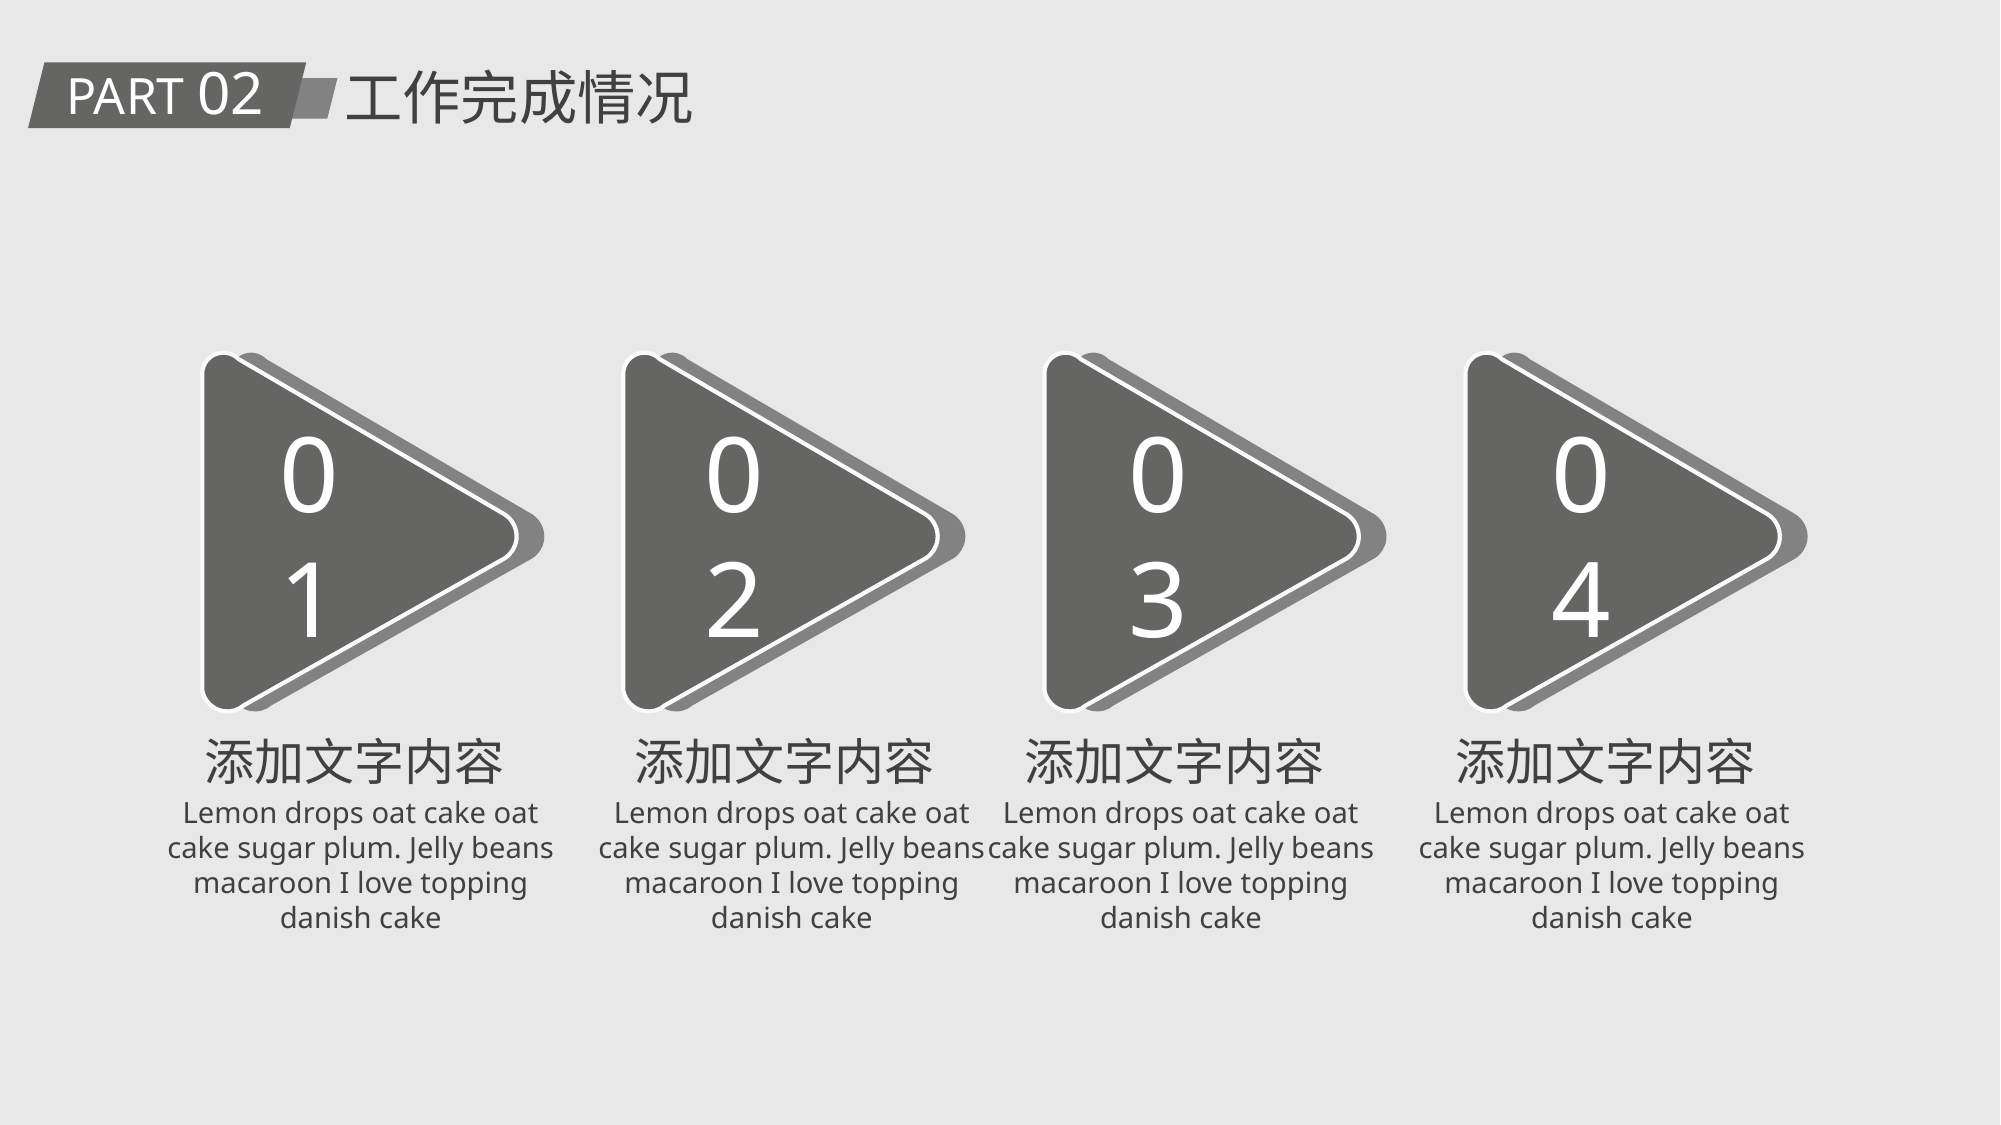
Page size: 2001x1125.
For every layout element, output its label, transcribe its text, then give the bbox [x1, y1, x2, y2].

text_box [294, 77, 329, 120]
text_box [165, 723, 1808, 942]
text_box 工作完成情况 [329, 53, 902, 139]
text_box [283, 61, 308, 130]
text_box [202, 352, 1808, 712]
text_box PART 02 [51, 48, 283, 134]
text_box [26, 61, 51, 130]
